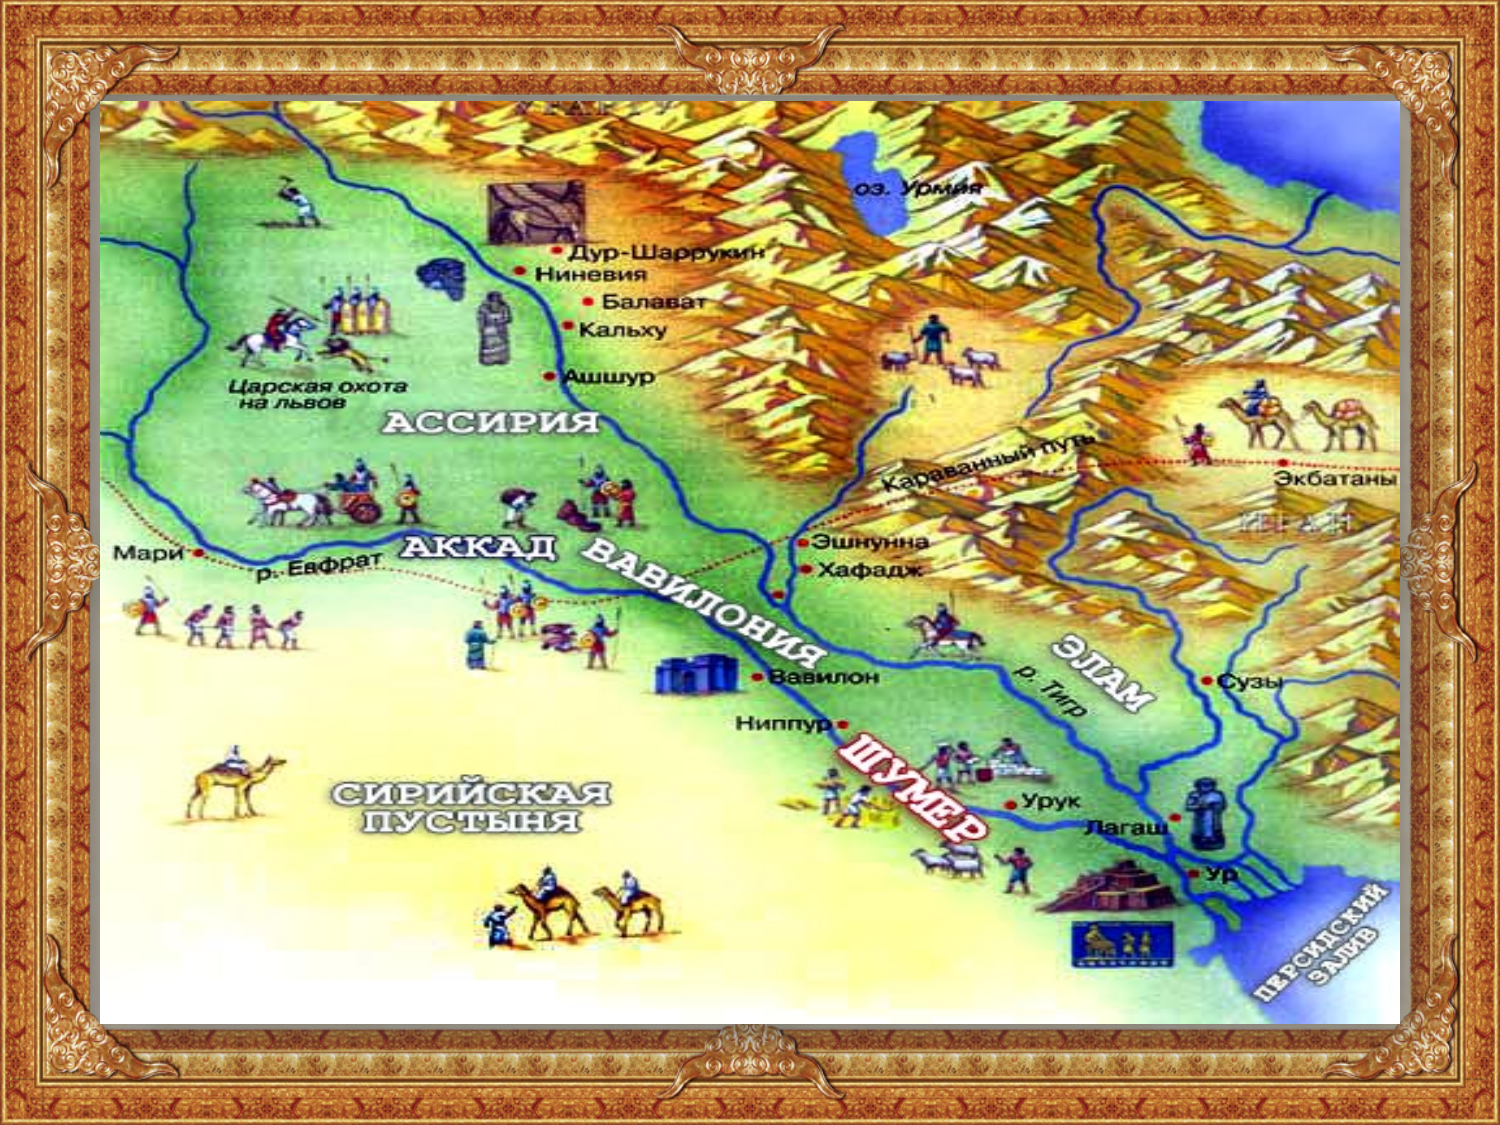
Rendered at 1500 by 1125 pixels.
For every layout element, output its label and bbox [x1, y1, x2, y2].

picture [0, 0, 1500, 1125]
list [100, 101, 1400, 1024]
